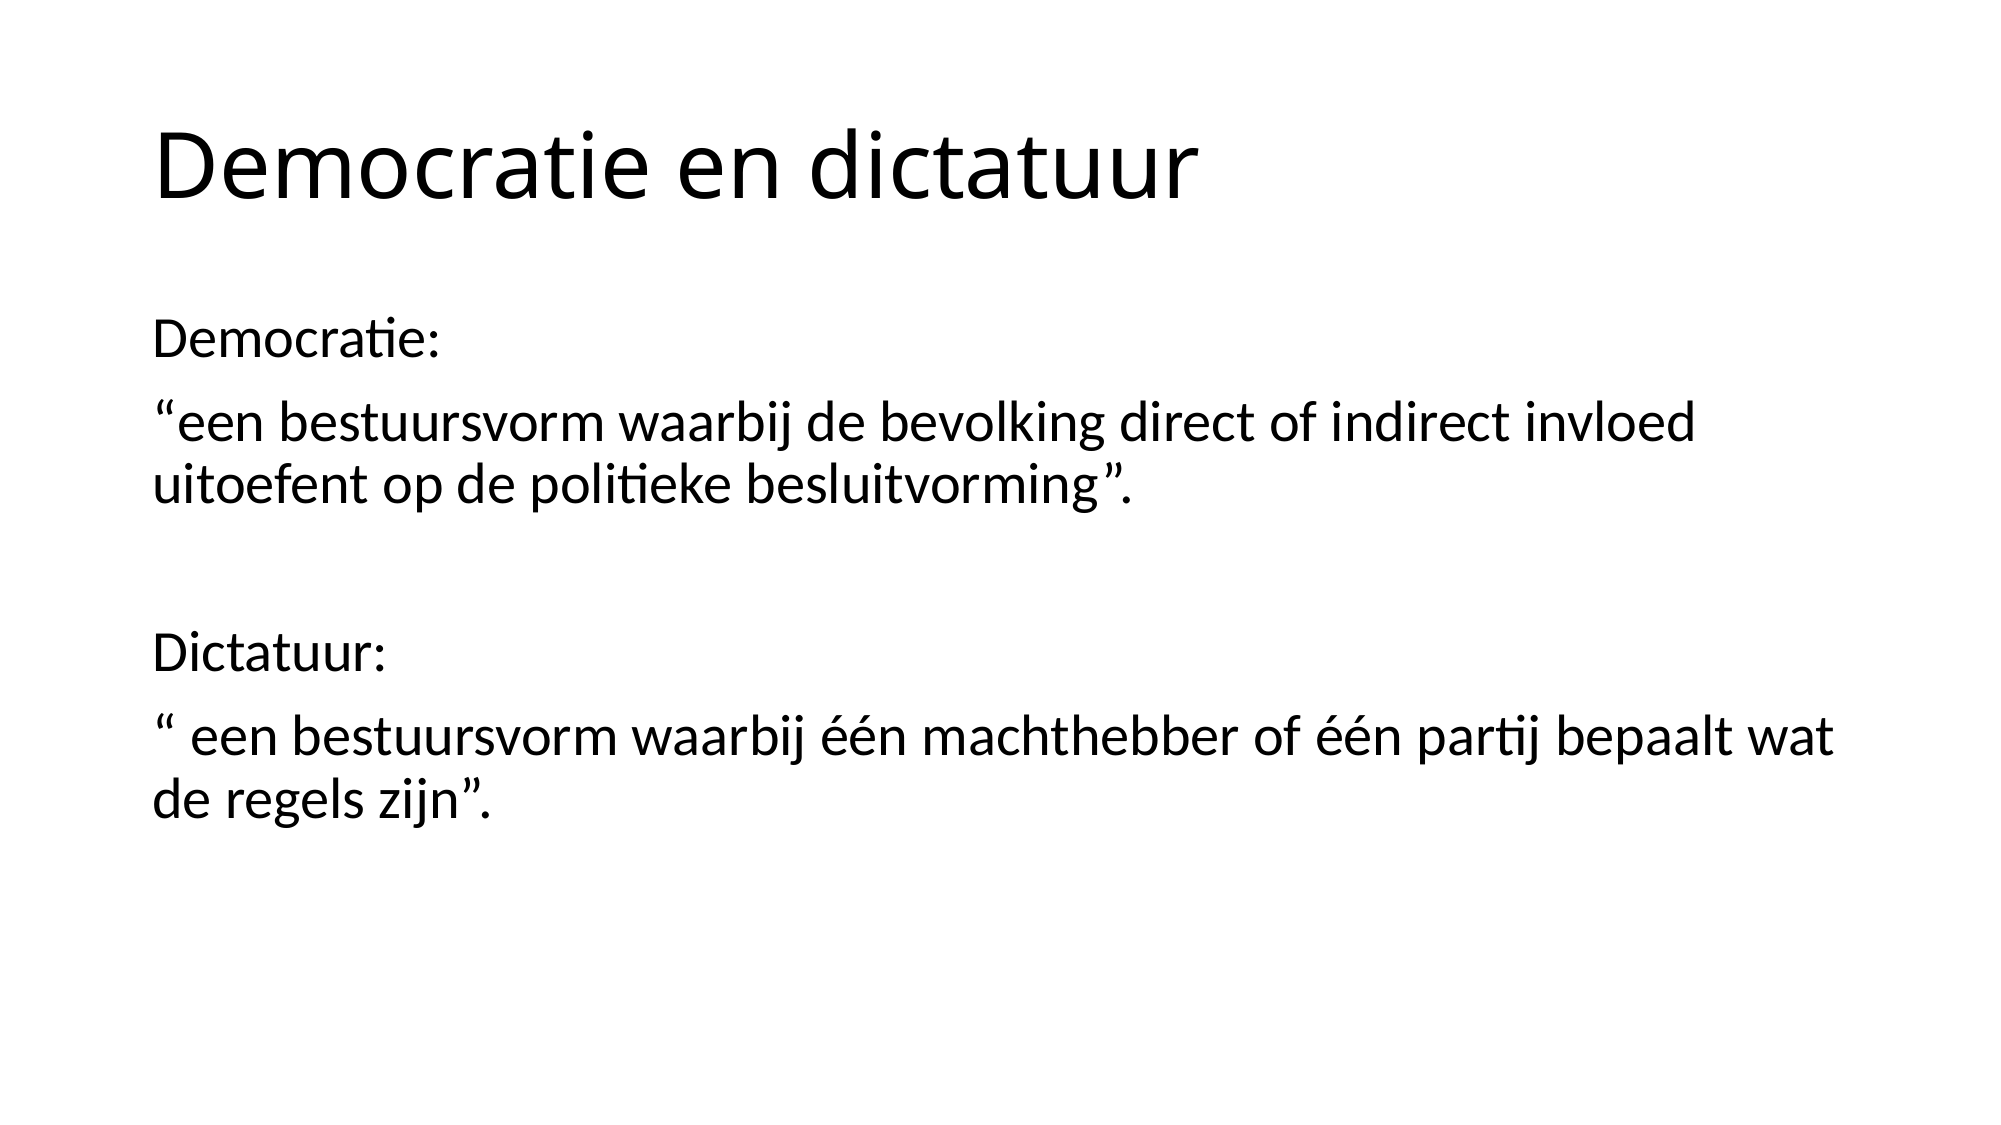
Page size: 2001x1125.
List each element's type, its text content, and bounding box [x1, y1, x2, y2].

list Democratie: “een bestuursvorm waarbij de bevolking direct of indirect invloed uitoefent op de politieke besluitvorming”. Dictatuur: “ een bestuursvorm waarbij één machthebber of één partij bepaalt wat de regels zijn”. [137, 299, 1863, 1014]
title Democratie en dictatuur [137, 59, 1863, 278]
